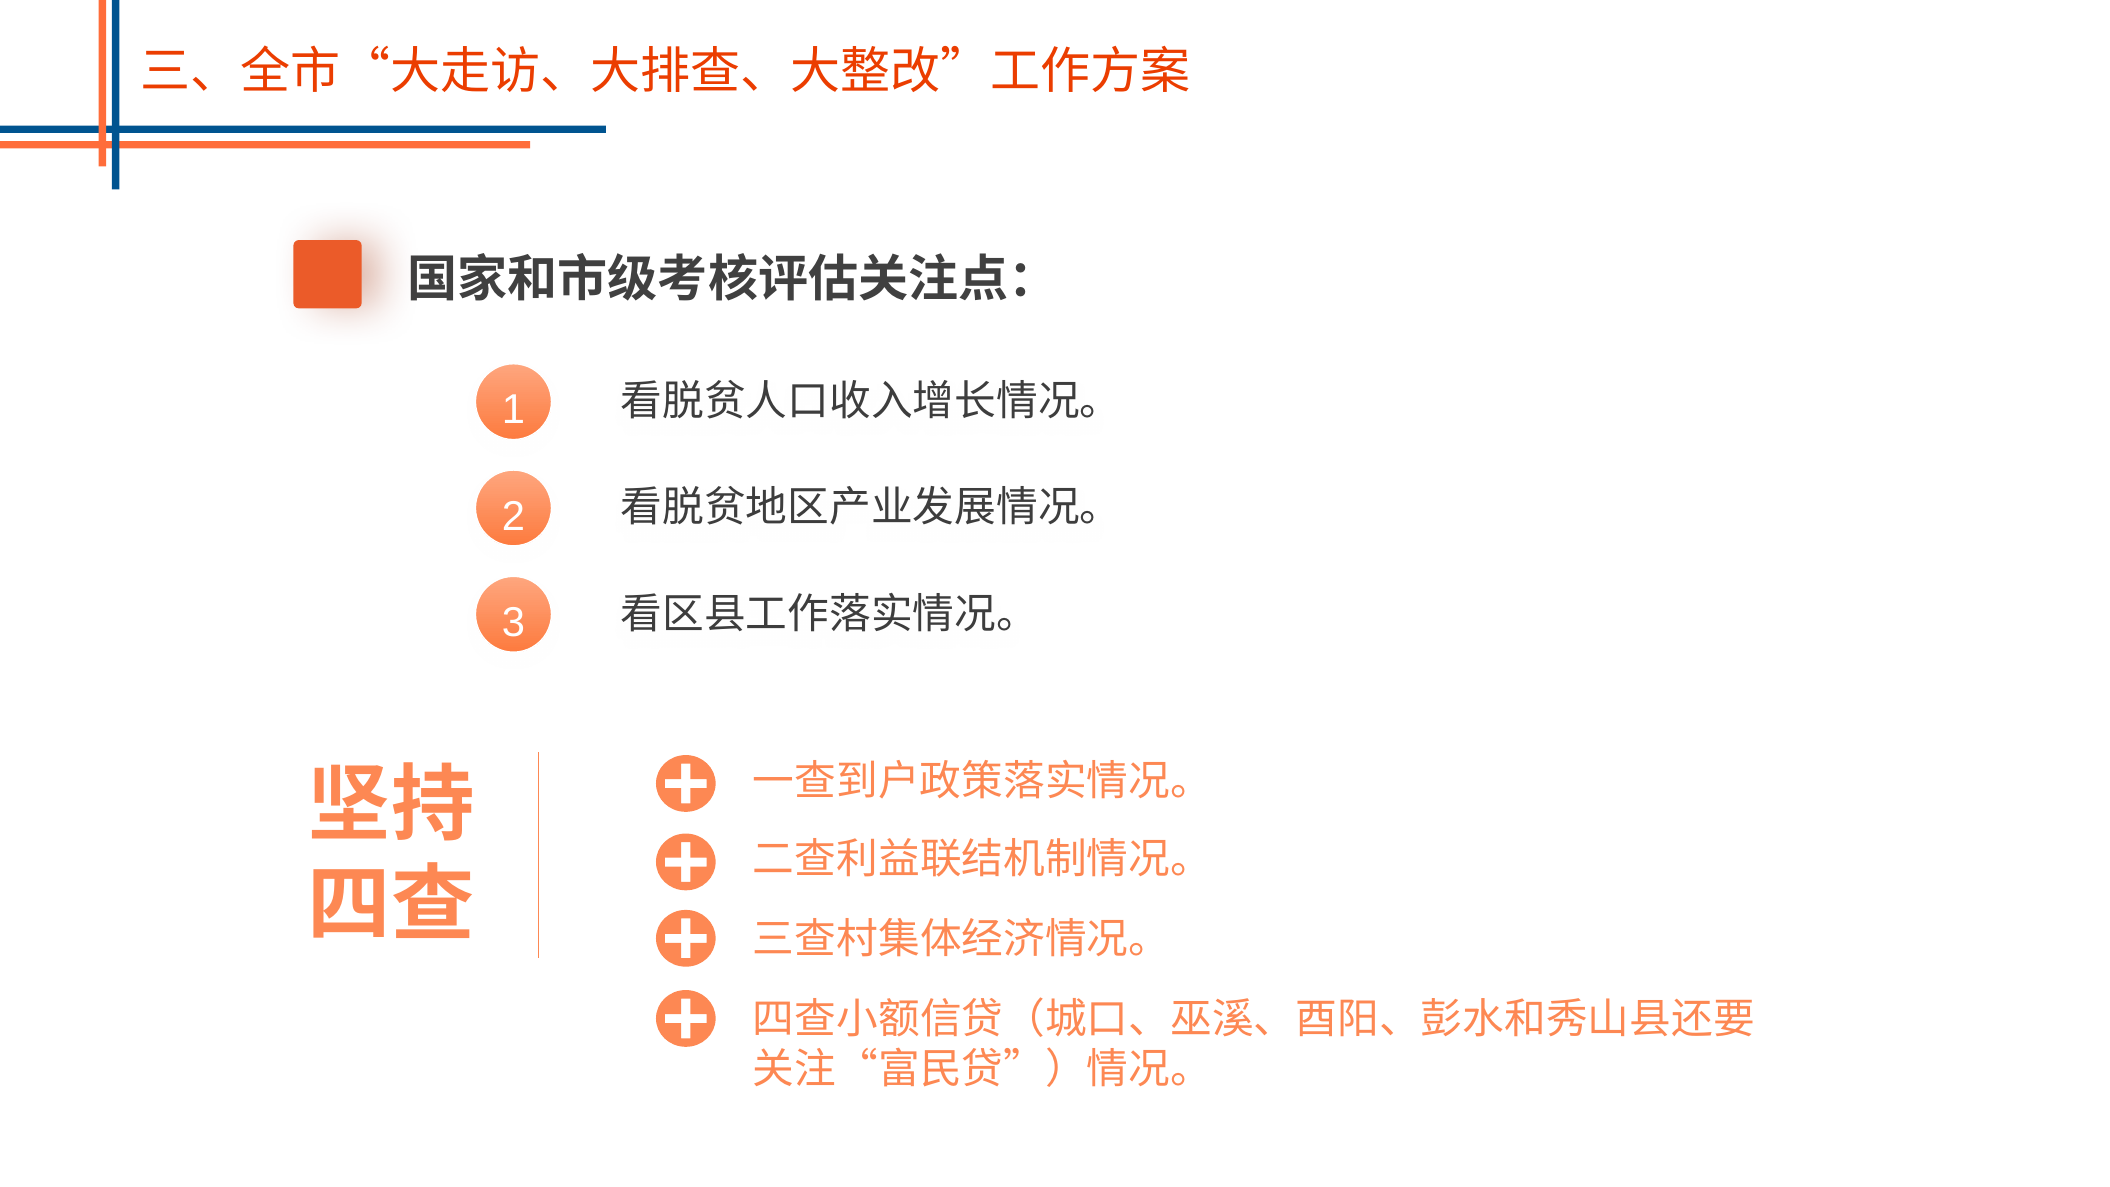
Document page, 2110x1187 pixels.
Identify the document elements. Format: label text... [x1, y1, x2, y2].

text_box 看脱贫地区产业发展情况。 [605, 472, 1427, 538]
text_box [0, 0, 1457, 190]
text_box [655, 833, 716, 891]
text_box [655, 755, 716, 812]
text_box [655, 909, 716, 967]
text_box 看脱贫人口收入增长情况。 [605, 366, 1427, 432]
text_box 2 [475, 469, 552, 546]
text_box 看区县工作落实情况。 [605, 579, 1427, 644]
text_box 3 [475, 576, 552, 653]
text_box 二查利益联结机制情况。 [738, 824, 1779, 890]
text_box 三查村集体经济情况。 [738, 904, 1779, 970]
text_box [655, 990, 716, 1047]
text_box 坚持 四查 [292, 743, 490, 958]
text_box [292, 238, 363, 310]
text_box 四查小额信贷（城口、巫溪、酉阳、彭水和秀山县还要关注“富民贷”）情况。 [738, 984, 1779, 1100]
text_box 一查到户政策落实情况。 [738, 745, 1268, 811]
text_box 国家和市级考核评估关注点： [398, 238, 1168, 314]
text_box 1 [475, 363, 552, 440]
